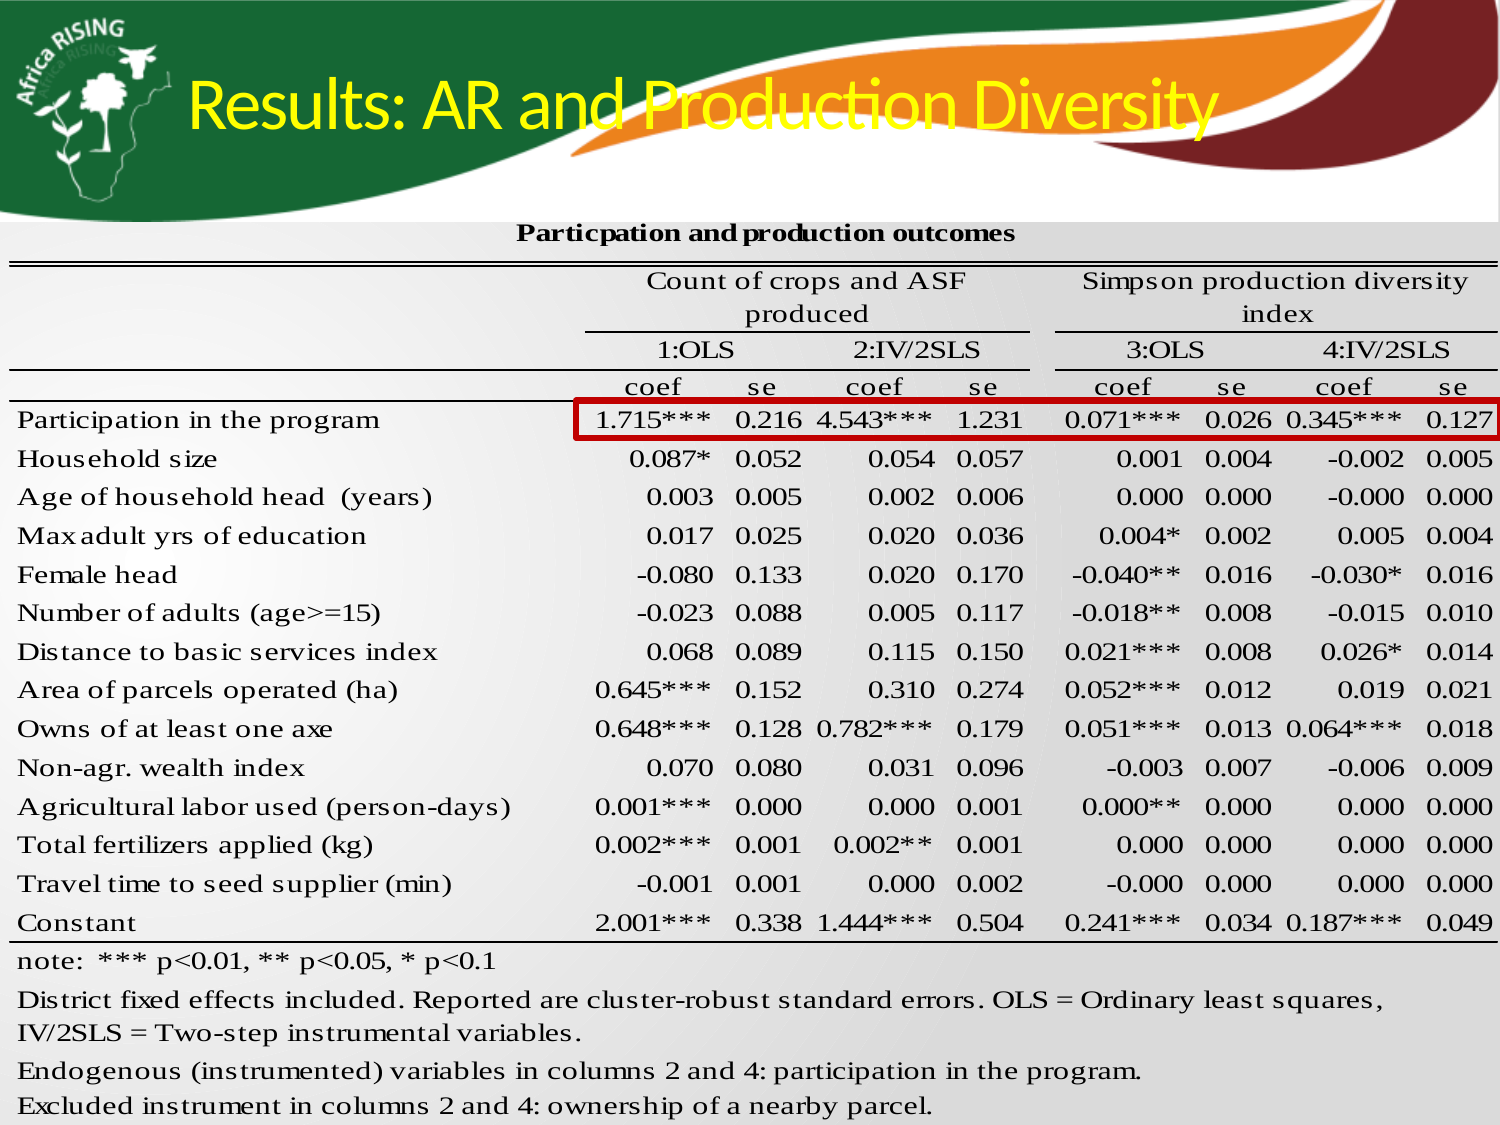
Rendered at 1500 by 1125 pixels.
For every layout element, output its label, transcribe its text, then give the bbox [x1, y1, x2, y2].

picture [0, 0, 1499, 222]
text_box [8, 214, 1500, 1125]
text_box Results: AR and Production Diversity [172, 47, 1474, 153]
